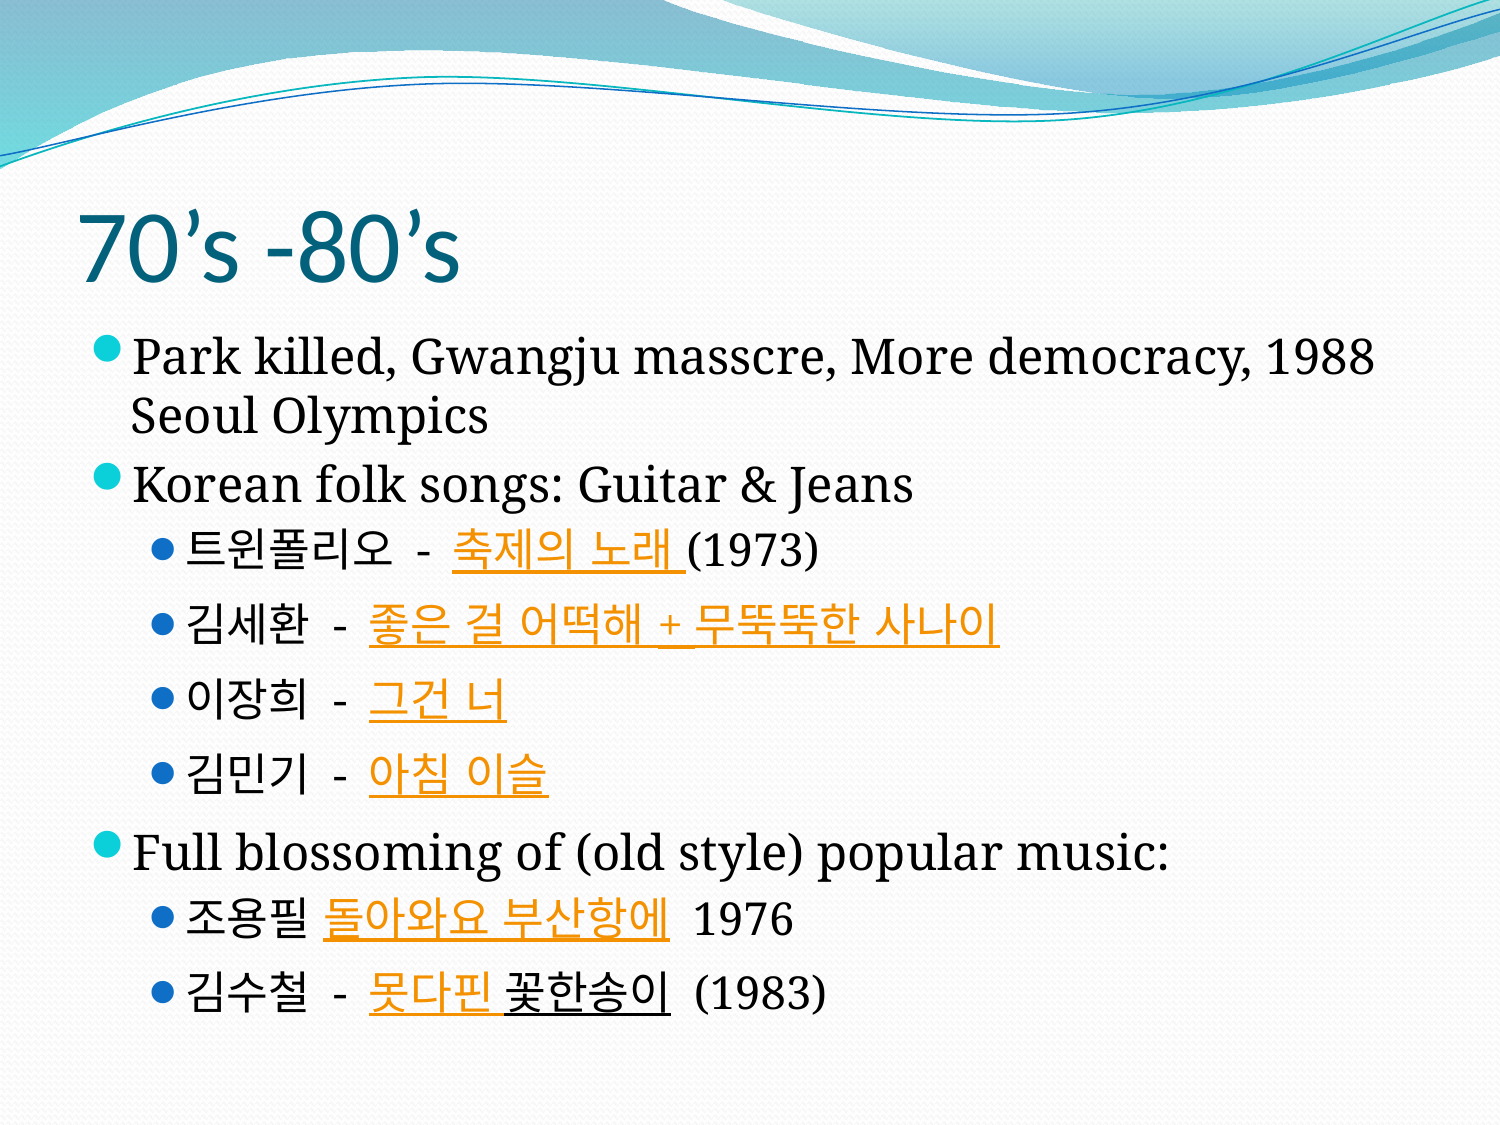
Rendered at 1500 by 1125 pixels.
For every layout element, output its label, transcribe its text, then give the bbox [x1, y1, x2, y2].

list Park killed, Gwangju masscre, More democracy, 1988 Seoul Olympics Korean folk songs: Guitar & Jeans 트윈폴리오 - 축제의 노래 (1973) 김세환 - 좋은 걸 어떡해 + 무뚝뚝한 사나이 이장희 - 그건 너 김민기 - 아침 이슬 Full blossoming of (old style) popular music: 조용필 돌아와요 부산항에 1976 김수철 - 못다핀 꽃한송이 (1983) [75, 317, 1425, 1038]
title 70’s -80’s [75, 115, 1425, 303]
